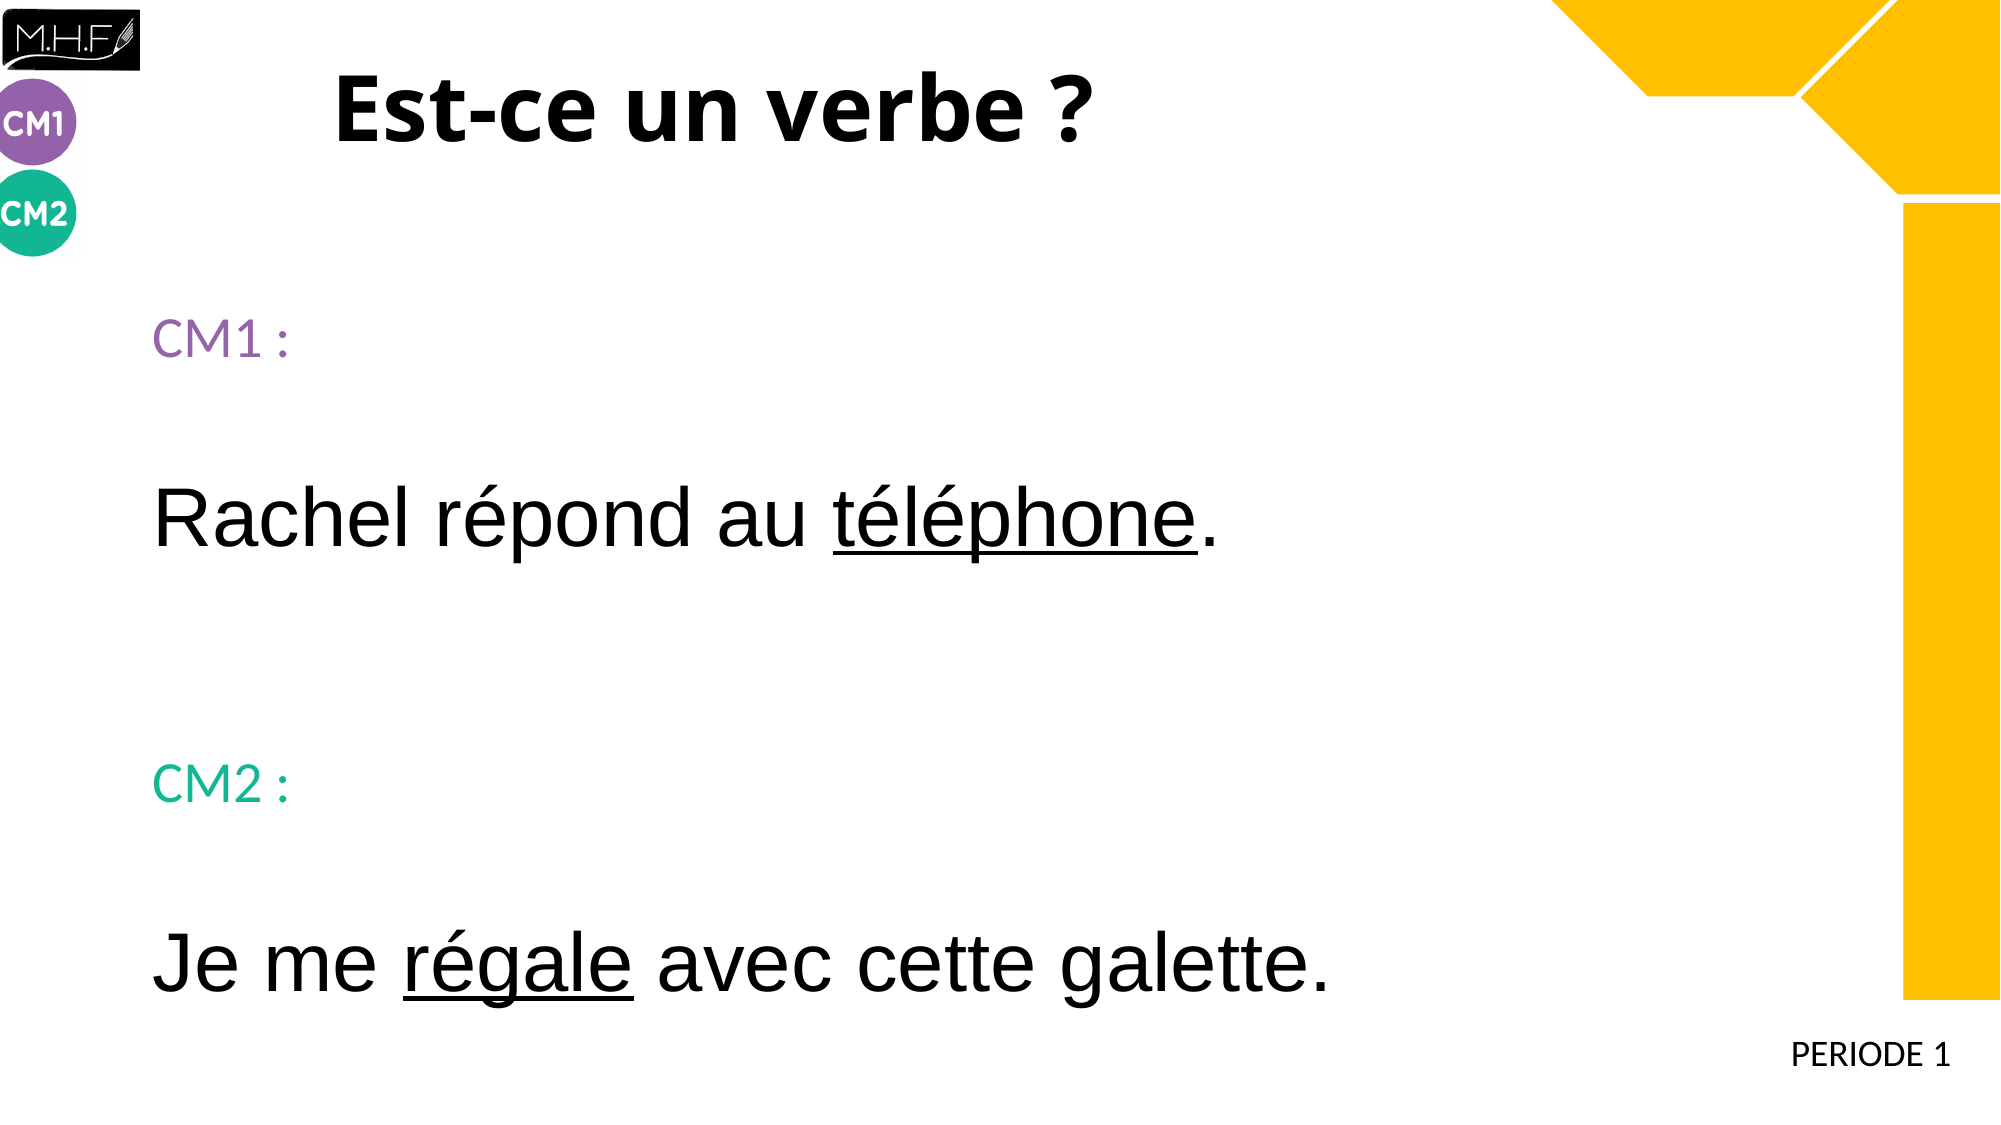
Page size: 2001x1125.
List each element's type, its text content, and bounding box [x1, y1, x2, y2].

list CM1 : Rachel répond au téléphone. CM2 : Je me régale avec cette galette. [137, 299, 1863, 1048]
text_box [1902, 202, 2000, 1001]
picture [0, 7, 140, 259]
title Est-ce un verbe ? [316, 3, 1863, 221]
text_box [1549, 0, 1892, 98]
text_box [1799, 0, 2000, 196]
text_box PERIODE 1 [1362, 1021, 1967, 1082]
